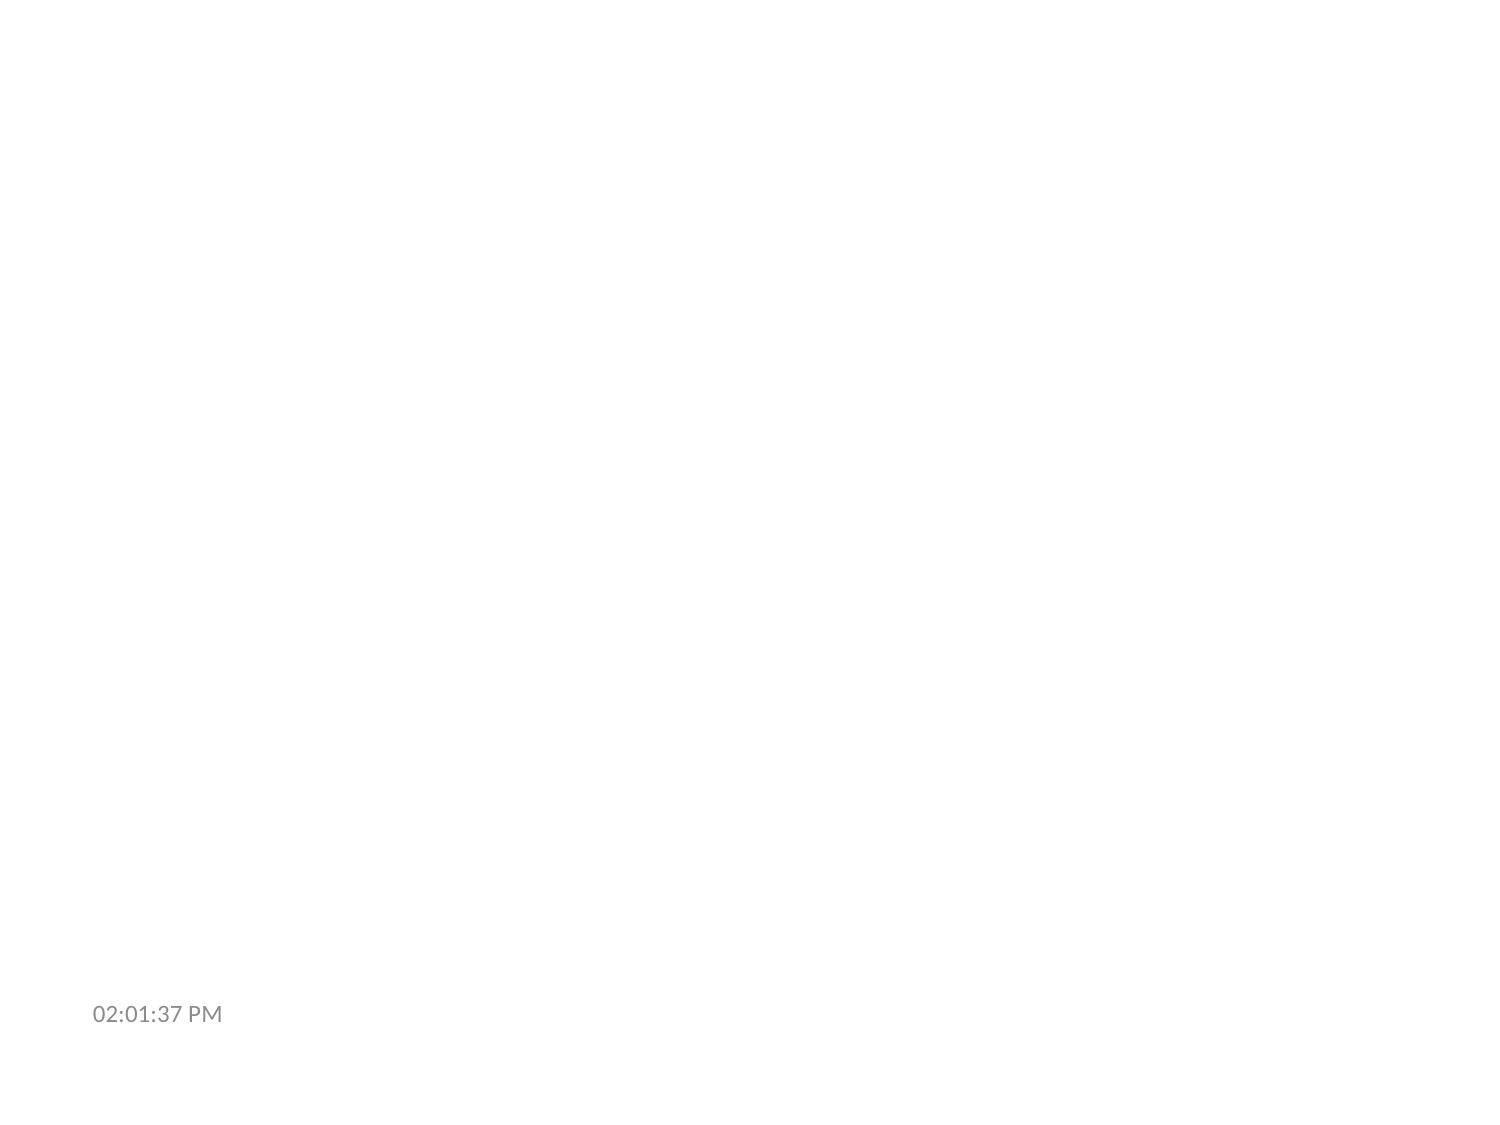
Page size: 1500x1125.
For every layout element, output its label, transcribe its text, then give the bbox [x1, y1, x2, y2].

text_box 3:35:09 PM [77, 982, 428, 1043]
